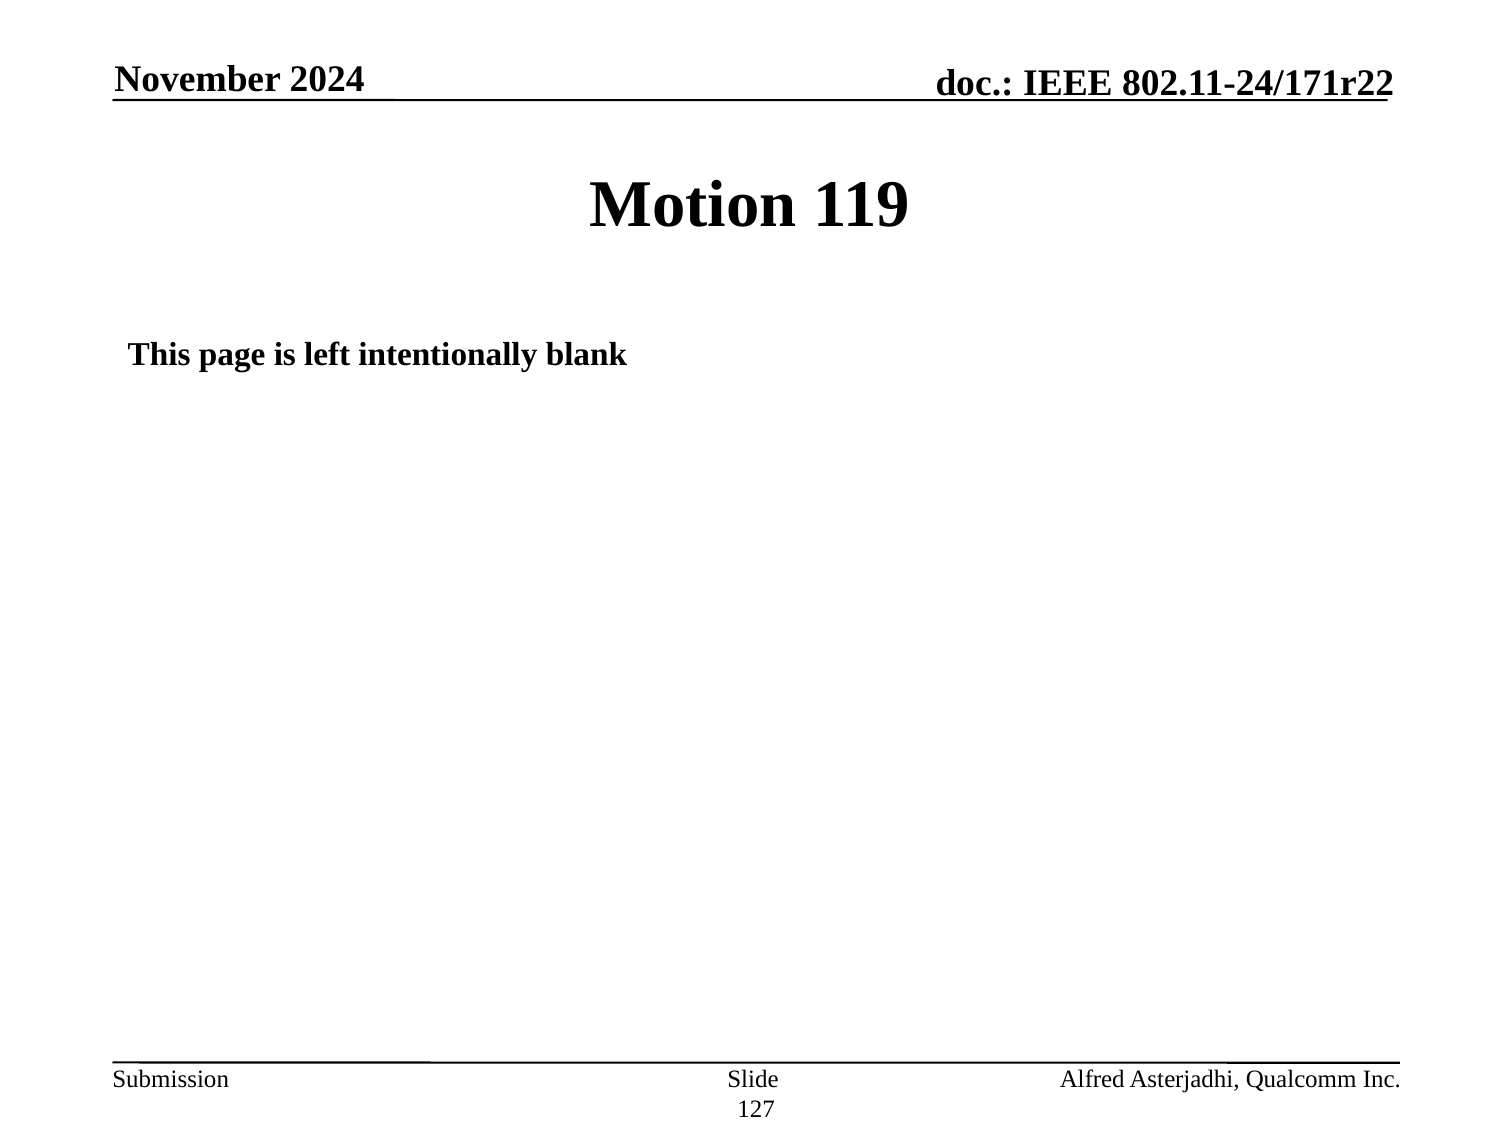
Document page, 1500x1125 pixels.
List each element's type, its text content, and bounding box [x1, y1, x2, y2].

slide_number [114, 54, 423, 100]
title Motion 119 [112, 112, 1388, 288]
slide_number Slide 127 [712, 1061, 800, 1123]
list This page is left intentionally blank [112, 324, 1388, 1000]
footer Alfred Asterjadhi, Qualcomm Inc. [878, 1061, 1402, 1093]
